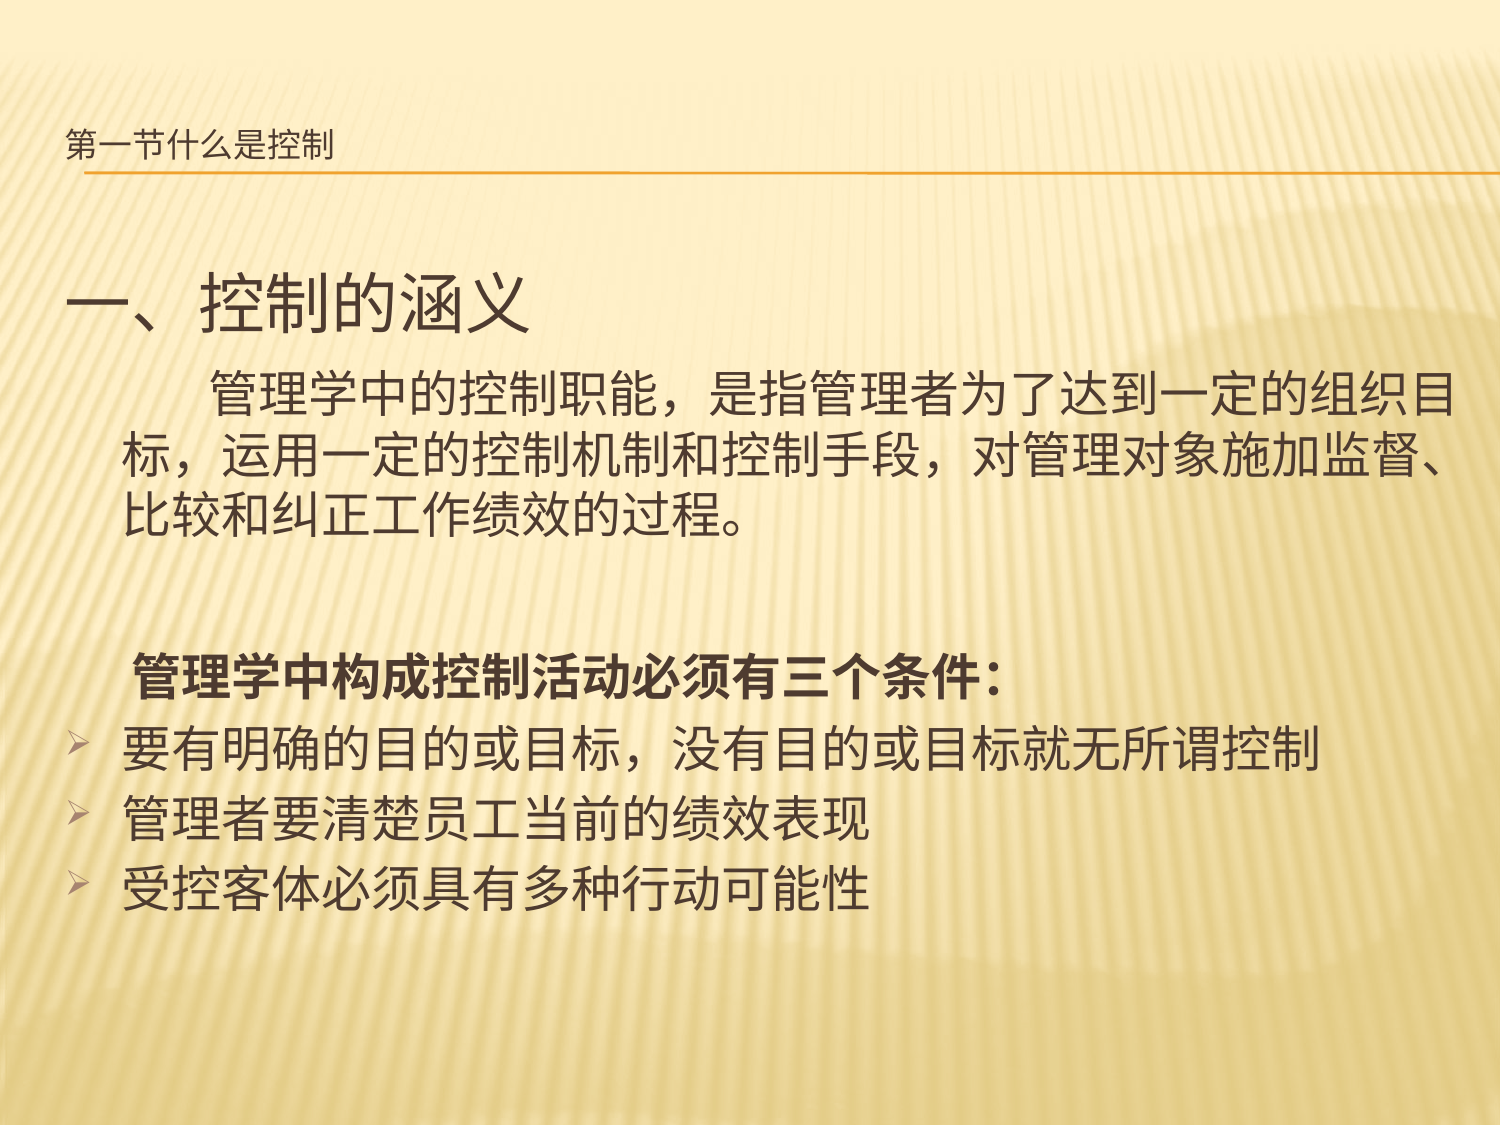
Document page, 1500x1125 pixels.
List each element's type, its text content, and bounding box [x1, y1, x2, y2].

title 第一节什么是控制 [50, 75, 1475, 213]
list 一、控制的涵义 管理学中的控制职能，是指管理者为了达到一定的组织目标，运用一定的控制机制和控制手段，对管理对象施加监督、比较和纠正工作绩效的过程。 管理学中构成控制活动必须有三个条件： 要有明确的目的或目标，没有目的或目标就无所谓控制 管理者要清楚员工当前的绩效表现 受控客体必须具有多种行动可能性 [50, 254, 1475, 998]
